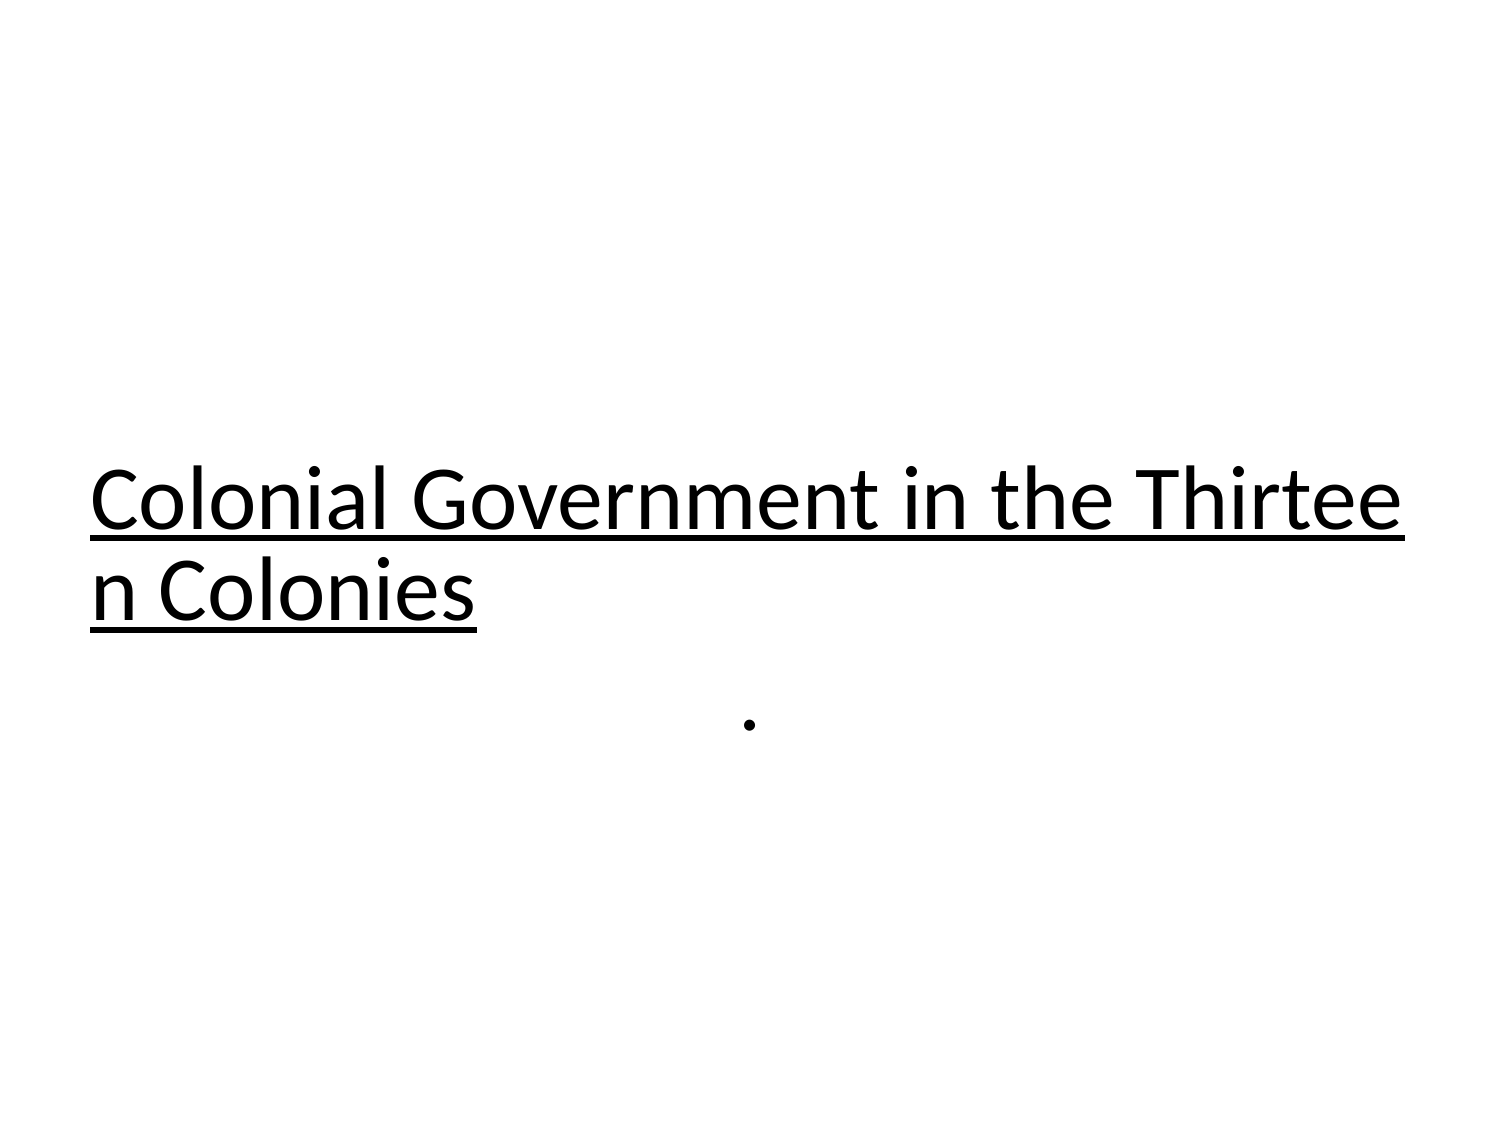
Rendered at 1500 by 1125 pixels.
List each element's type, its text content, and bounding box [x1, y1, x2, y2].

title Colonial Government in the Thirteen Colonies. [74, 44, 1426, 1051]
